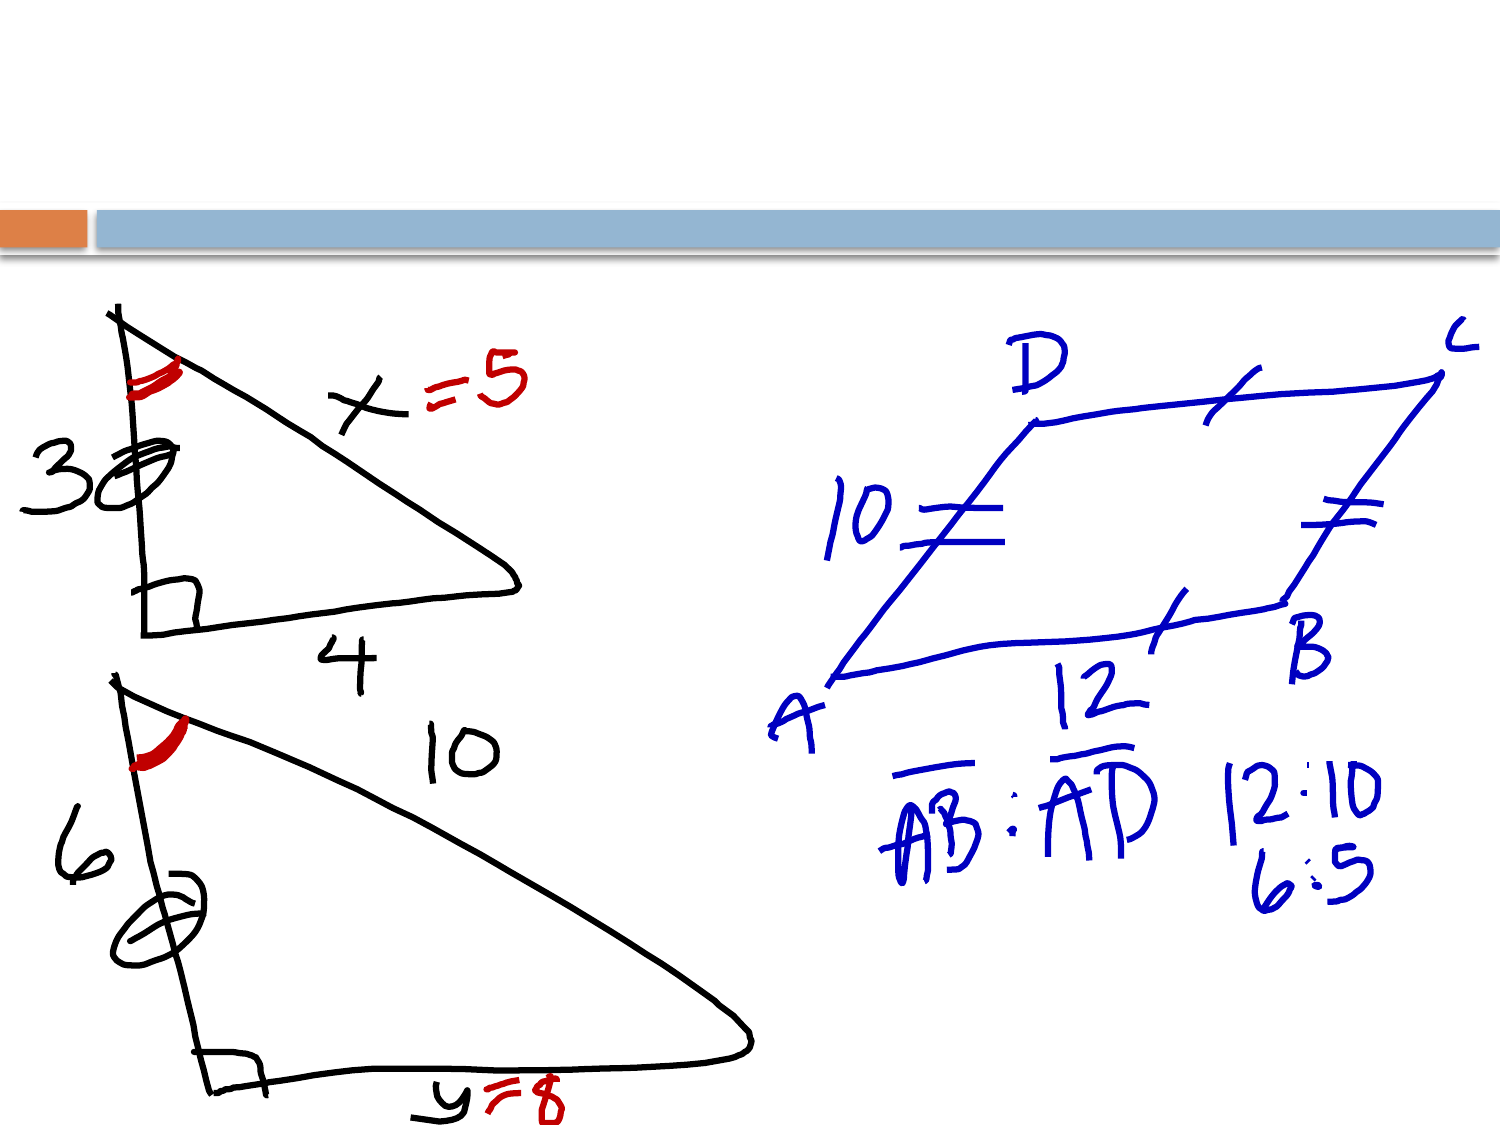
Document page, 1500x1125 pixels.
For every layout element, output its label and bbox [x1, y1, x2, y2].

text_box [918, 505, 1004, 511]
text_box [1167, 602, 1287, 628]
text_box [1050, 745, 1135, 761]
text_box [485, 1079, 520, 1091]
text_box [198, 1055, 213, 1096]
text_box [131, 577, 201, 631]
text_box [964, 424, 1034, 506]
text_box [1227, 762, 1235, 846]
text_box [1323, 497, 1384, 506]
text_box [897, 803, 928, 843]
text_box [769, 704, 826, 728]
text_box [1244, 764, 1289, 822]
text_box [21, 439, 91, 513]
text_box [109, 680, 184, 767]
text_box [429, 722, 434, 784]
text_box [426, 378, 469, 391]
text_box [918, 836, 929, 882]
text_box [897, 843, 909, 885]
text_box [479, 350, 526, 406]
text_box [770, 713, 813, 754]
text_box [106, 312, 520, 631]
text_box [854, 486, 890, 543]
text_box [319, 636, 360, 661]
text_box [892, 762, 975, 777]
text_box [428, 398, 456, 410]
text_box [128, 357, 181, 399]
text_box [174, 952, 202, 1051]
text_box [1096, 764, 1156, 841]
text_box [1038, 788, 1092, 809]
text_box [96, 439, 180, 509]
text_box [136, 596, 197, 637]
text_box [937, 509, 966, 541]
text_box [1007, 333, 1066, 391]
text_box [361, 404, 409, 416]
text_box [1047, 796, 1091, 861]
text_box [451, 729, 498, 776]
text_box [193, 1051, 269, 1097]
text_box [774, 694, 807, 723]
text_box [130, 717, 188, 770]
text_box [878, 833, 931, 852]
text_box [57, 805, 113, 885]
text_box [1328, 761, 1336, 818]
text_box [359, 638, 364, 695]
text_box [826, 678, 835, 689]
text_box [117, 303, 121, 320]
text_box [132, 718, 753, 1084]
text_box [1150, 588, 1188, 655]
text_box [410, 1081, 469, 1123]
text_box [1253, 850, 1293, 912]
text_box [1082, 663, 1150, 716]
text_box [1447, 318, 1480, 350]
text_box [1301, 520, 1377, 526]
text_box [134, 779, 163, 896]
text_box [363, 652, 377, 659]
text_box [328, 394, 361, 406]
text_box [830, 623, 1163, 678]
text_box [534, 1075, 563, 1124]
text_box [931, 790, 980, 871]
text_box [1052, 777, 1077, 802]
text_box [1008, 828, 1015, 837]
text_box [834, 546, 938, 675]
text_box [826, 477, 842, 561]
text_box [1056, 663, 1066, 730]
text_box [486, 1092, 522, 1115]
text_box [1291, 614, 1330, 678]
text_box [1030, 371, 1443, 602]
text_box [113, 673, 120, 687]
text_box [1204, 366, 1263, 426]
text_box [1327, 845, 1372, 903]
text_box [204, 1058, 252, 1094]
text_box [112, 872, 205, 967]
text_box [1312, 883, 1321, 889]
text_box [340, 376, 382, 436]
text_box [1348, 761, 1379, 817]
text_box [899, 541, 1005, 549]
text_box [1291, 661, 1295, 685]
text_box [1113, 812, 1122, 859]
